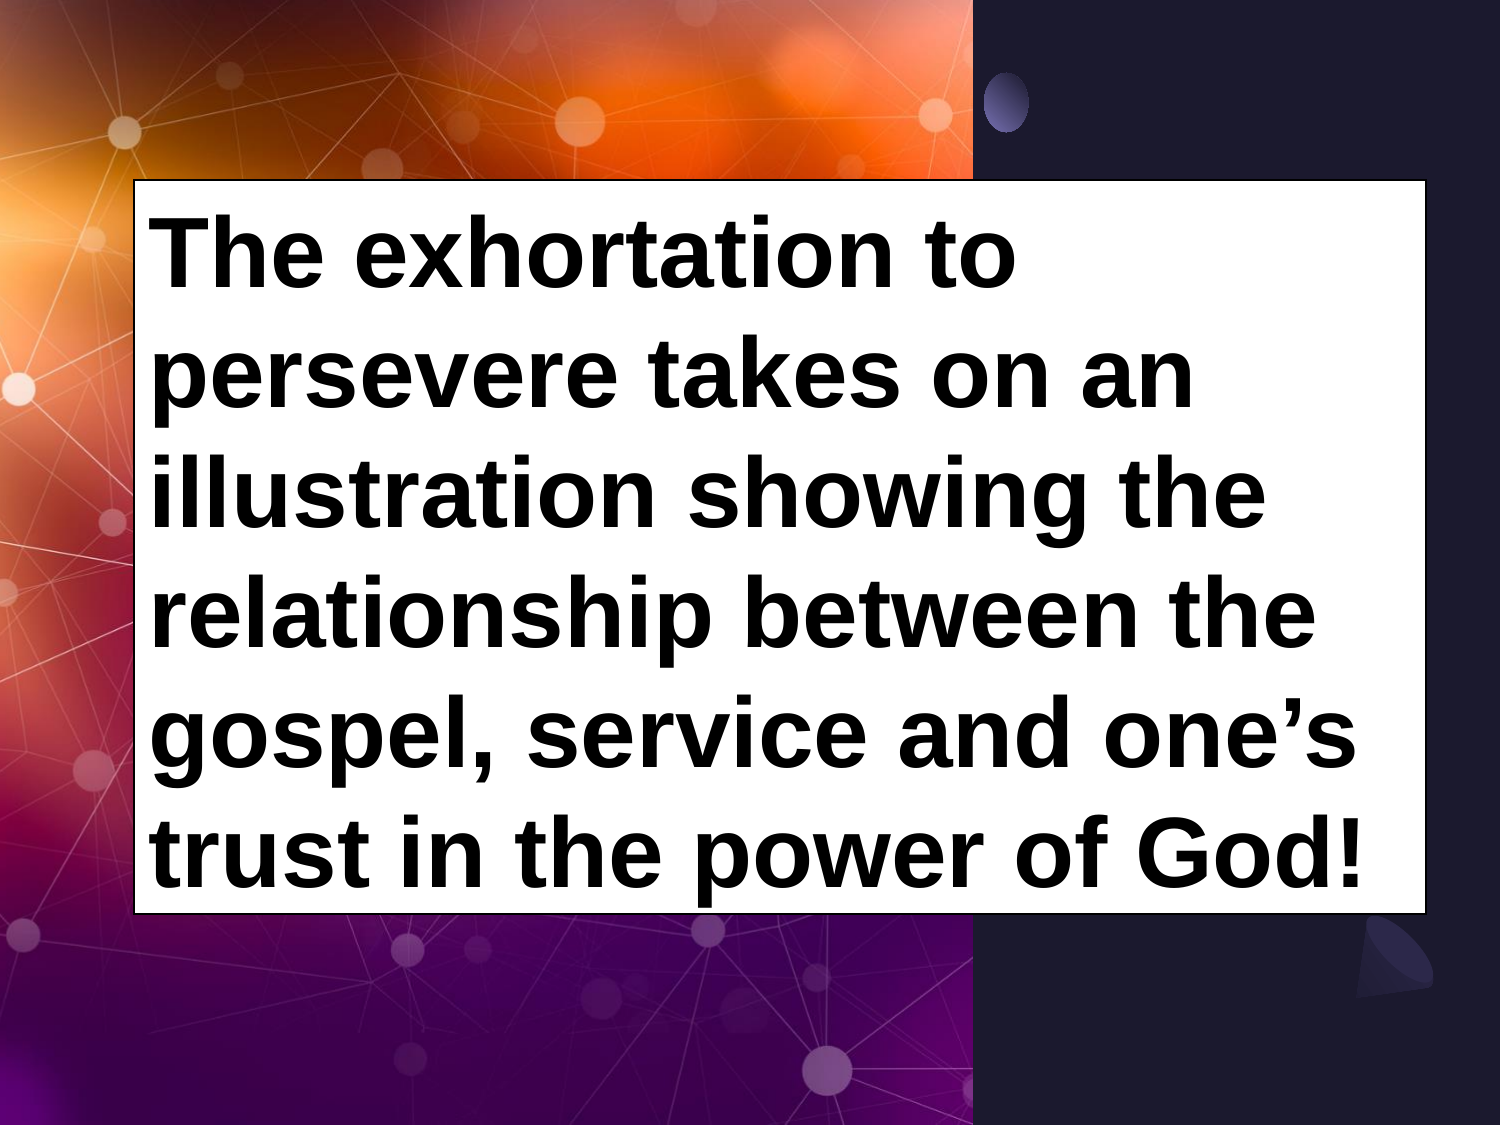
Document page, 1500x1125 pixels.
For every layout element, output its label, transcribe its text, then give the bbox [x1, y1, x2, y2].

text_box The exhortation to persevere takes on an illustration showing the relationship between the gospel, service and one’s trust in the power of God! [973, 179, 1427, 915]
picture [0, 0, 973, 1125]
